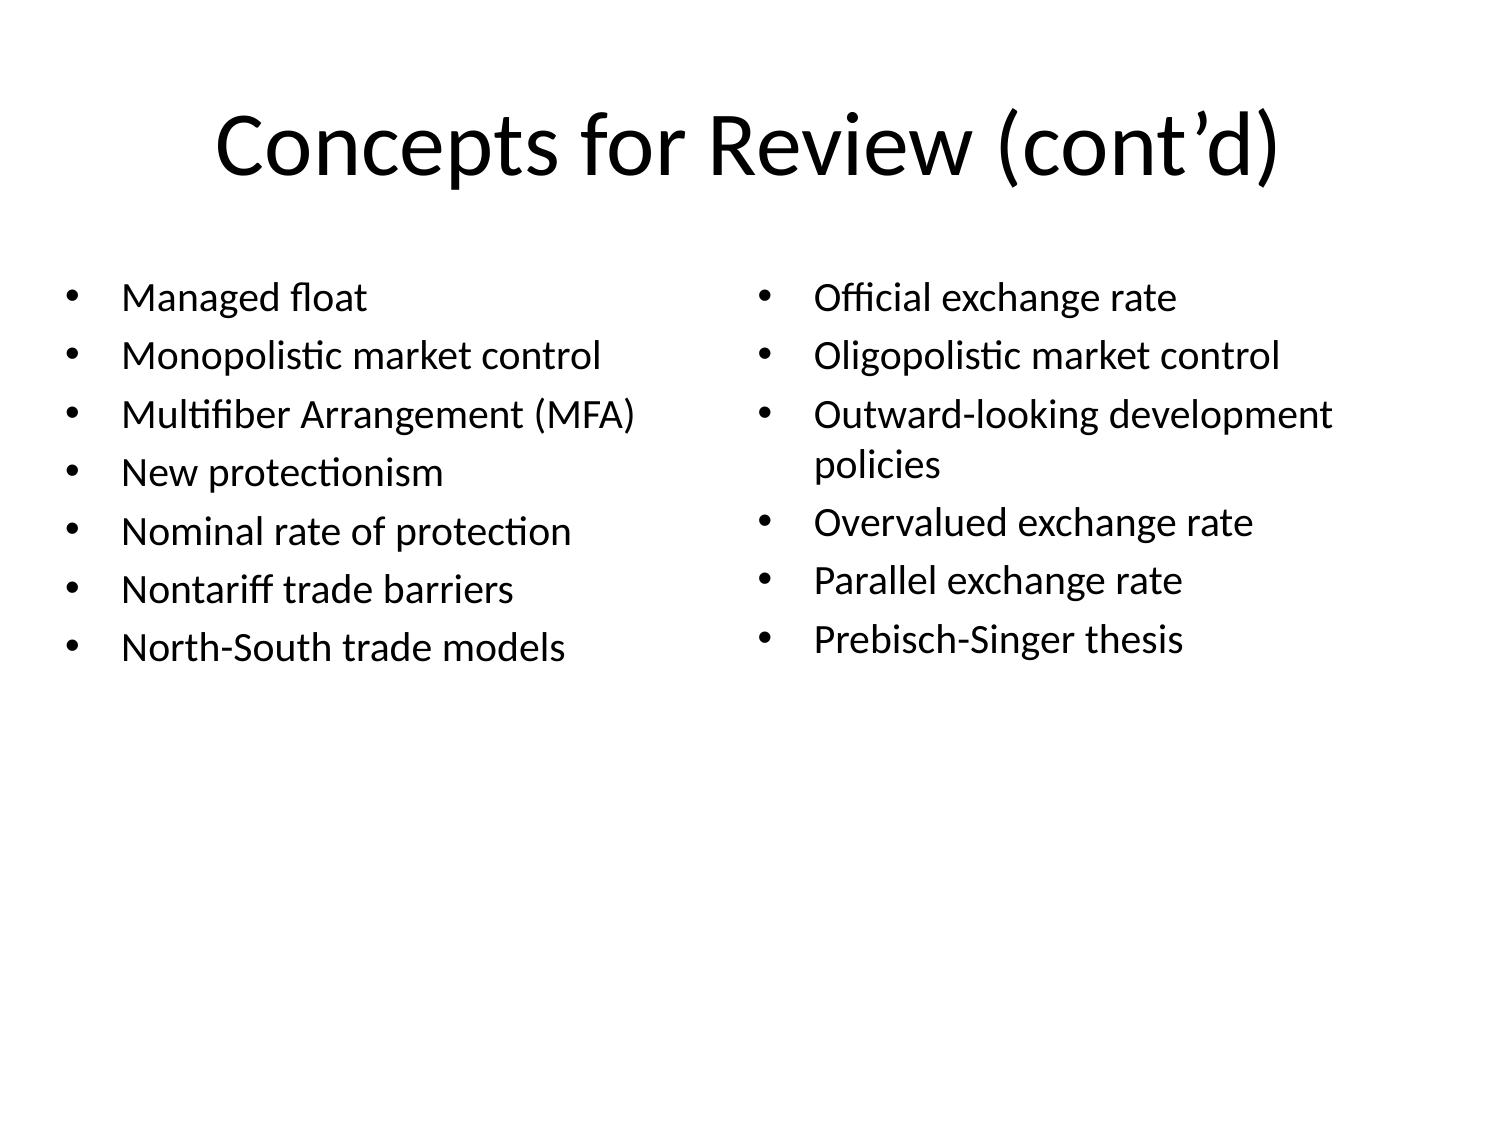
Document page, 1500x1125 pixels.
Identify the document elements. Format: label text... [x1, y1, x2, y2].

list Managed float Monopolistic market control Multifiber Arrangement (MFA) New protectionism Nominal rate of protection Nontariff trade barriers North-South trade models [50, 262, 719, 1013]
list Official exchange rate Oligopolistic market control Outward-looking development policies Overvalued exchange rate Parallel exchange rate Prebisch-Singer thesis [742, 262, 1411, 1013]
title Concepts for Review (cont’d) [75, 45, 1425, 233]
